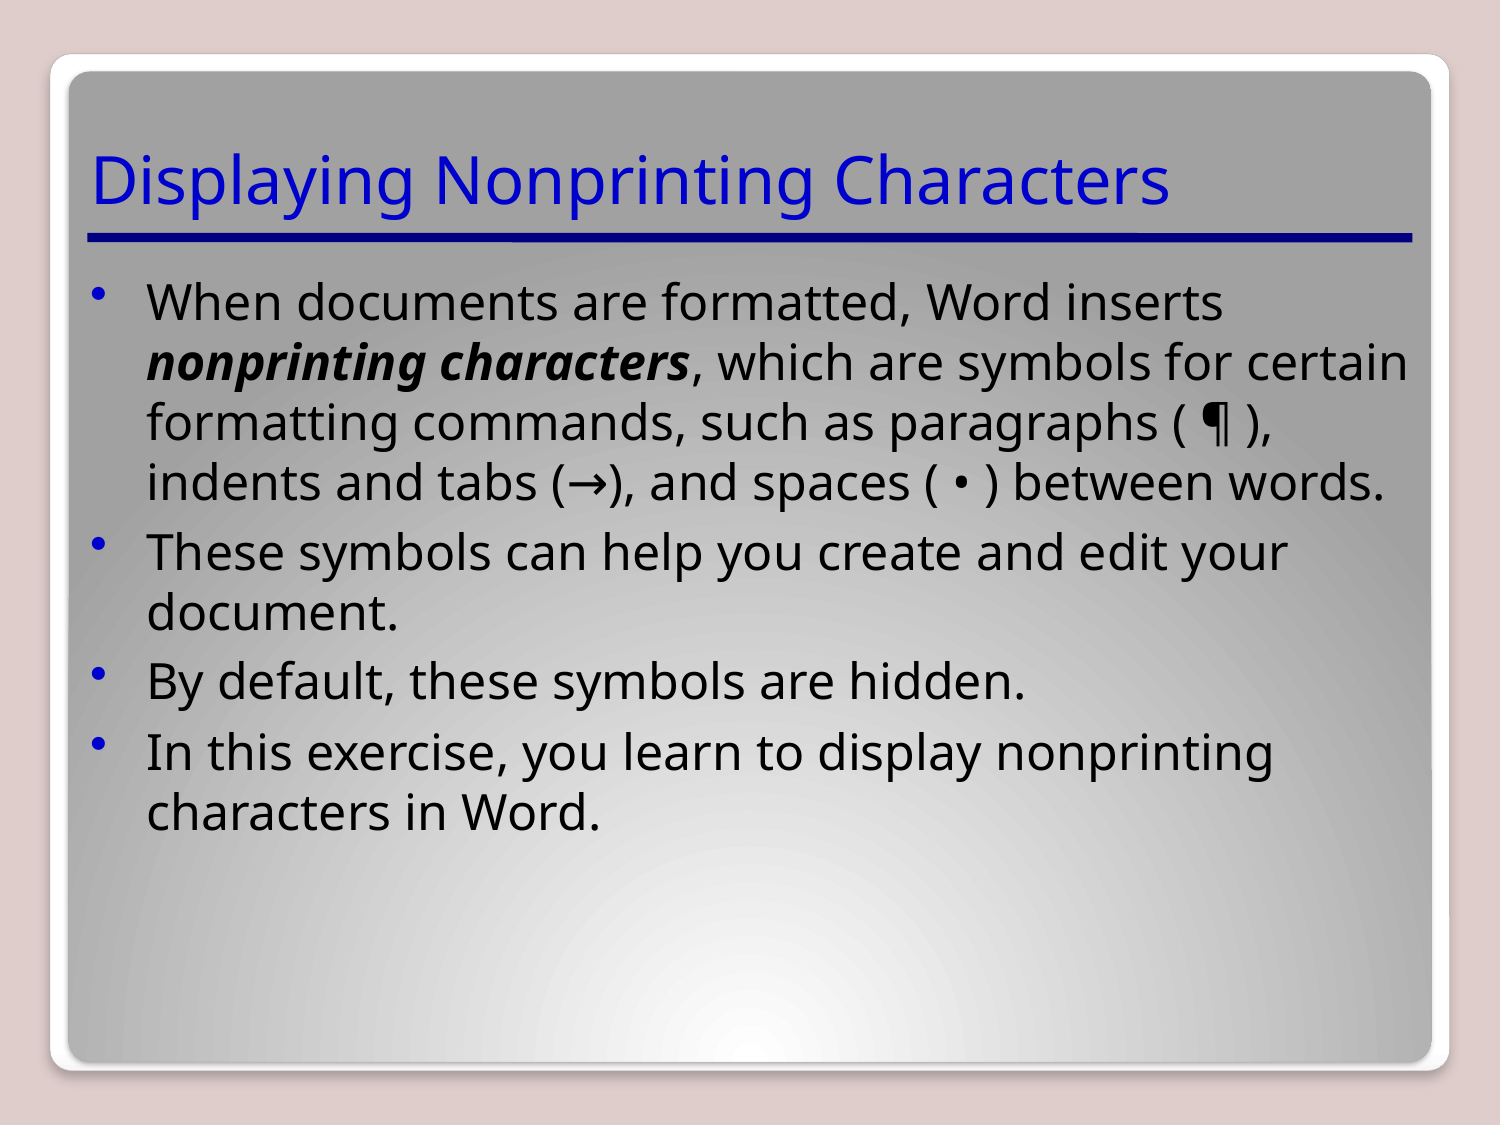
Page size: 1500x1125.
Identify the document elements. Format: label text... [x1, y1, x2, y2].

title Displaying Nonprinting Characters [74, 74, 1426, 226]
list When documents are formatted, Word inserts nonprinting characters, which are symbols for certain formatting commands, such as paragraphs ( ¶ ), indents and tabs (→), and spaces ( • ) between words. These symbols can help you create and edit your document. By default, these symbols are hidden. In this exercise, you learn to display nonprinting characters in Word. [74, 262, 1426, 1063]
